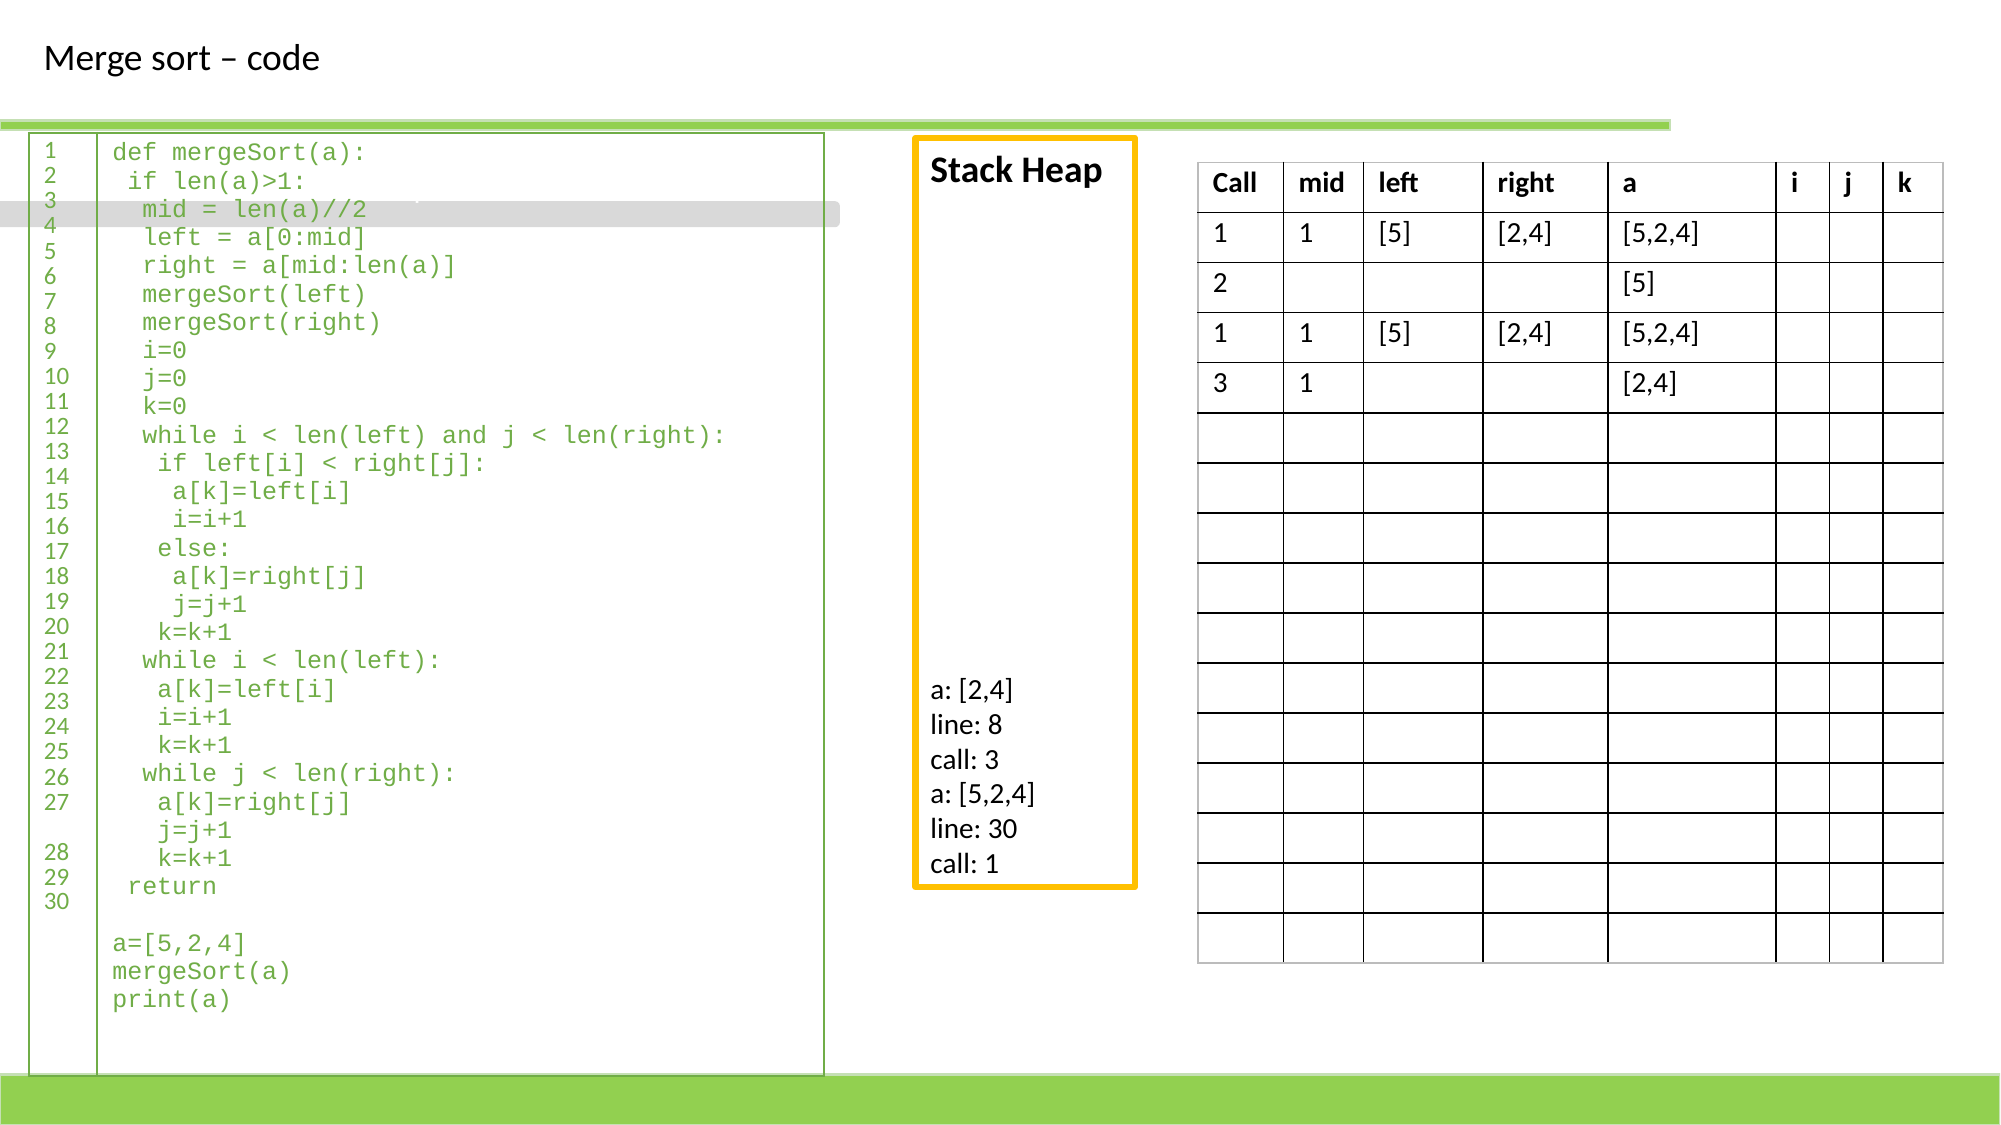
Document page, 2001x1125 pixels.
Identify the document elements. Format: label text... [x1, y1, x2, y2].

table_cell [1777, 864, 1829, 912]
table_cell [1884, 614, 1942, 662]
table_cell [1609, 764, 1775, 812]
text_box Merge sort – code [28, 25, 1072, 86]
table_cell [1884, 814, 1942, 862]
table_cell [1484, 764, 1607, 812]
table_cell [1284, 714, 1363, 762]
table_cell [1199, 864, 1283, 912]
table_cell [1199, 614, 1283, 662]
table_cell [1484, 414, 1607, 462]
table_cell [1199, 414, 1283, 462]
table_header mid [1284, 163, 1363, 212]
table_cell [1830, 213, 1882, 262]
table_cell [1777, 464, 1829, 512]
table_cell [1484, 464, 1607, 512]
table_cell [1199, 514, 1283, 562]
table_header 1 2 3 4 5 6 7 8 9 10 11 12 13 14 15 16 17 18 19 20 21 22 23 24 25 26 27 28 29 30 [30, 134, 96, 1075]
table_cell 1 [1284, 363, 1363, 412]
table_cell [1199, 814, 1283, 862]
table_cell [1364, 564, 1482, 612]
table_cell [1830, 514, 1882, 562]
table_cell [1484, 514, 1607, 562]
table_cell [1884, 714, 1942, 762]
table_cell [1884, 864, 1942, 912]
table_cell [1777, 414, 1829, 462]
table_cell [1284, 614, 1363, 662]
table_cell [1484, 914, 1607, 962]
table_cell [1364, 263, 1482, 312]
table_cell [1830, 464, 1882, 512]
table_cell [1199, 714, 1283, 762]
table_cell [5,2,4] [1609, 313, 1775, 362]
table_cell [1777, 714, 1829, 762]
table_cell [1484, 614, 1607, 662]
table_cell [1364, 864, 1482, 912]
table_cell [1884, 363, 1942, 412]
text_box + + [0, 201, 28, 228]
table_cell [1830, 714, 1882, 762]
table_cell [1884, 514, 1942, 562]
text_box + + [825, 201, 840, 228]
table_cell [1884, 464, 1942, 512]
table_cell [1484, 363, 1607, 412]
table_cell [1364, 614, 1482, 662]
table_header left [1364, 163, 1482, 212]
table_cell [1284, 414, 1363, 462]
table_cell [1777, 664, 1829, 712]
table_cell [1884, 313, 1942, 362]
table_cell [1284, 664, 1363, 712]
table_cell [1777, 514, 1829, 562]
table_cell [1484, 864, 1607, 912]
table_cell [1884, 564, 1942, 612]
table_cell [1777, 213, 1829, 262]
table_cell [1884, 213, 1942, 262]
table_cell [1777, 814, 1829, 862]
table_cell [1364, 914, 1482, 962]
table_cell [1284, 864, 1363, 912]
table_cell [1364, 664, 1482, 712]
table_cell [1830, 313, 1882, 362]
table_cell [1830, 864, 1882, 912]
table_cell 2 [1199, 263, 1283, 312]
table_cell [1609, 914, 1775, 962]
table_cell [1777, 564, 1829, 612]
table_cell [2,4] [1484, 313, 1607, 362]
table_cell 3 [1199, 363, 1283, 412]
table_cell [1199, 564, 1283, 612]
table_cell [1364, 464, 1482, 512]
table_cell [1830, 363, 1882, 412]
table_cell [1484, 564, 1607, 612]
table_cell [1830, 414, 1882, 462]
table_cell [1199, 764, 1283, 812]
table_header def mergeSort(a): if len(a)>1: mid = len(a)//2 left = a[0:mid] right = a[mid:len(a)] mergeSort(left) mergeSort(right) i=0 j=0 k=0 while i < len(left) and j < len(right): if left[i] < right[j]: a[k]=left[i] i=i+1 else: a[k]=right[j] j=j+1 k=k+1 while i < len(left): a[k]=left[i] i=i+1 k=k+1 while j < len(right): a[k]=right[j] j=j+1 k=k+1 return a=[5,2,4] mergeSort(a) print(a) [98, 134, 823, 1075]
table_cell [1609, 464, 1775, 512]
table_header right [1484, 163, 1607, 212]
table_cell [1609, 564, 1775, 612]
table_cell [1284, 814, 1363, 862]
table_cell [1364, 764, 1482, 812]
table_cell [1609, 614, 1775, 662]
table_cell [5] [1364, 213, 1482, 262]
table_header i [1777, 163, 1829, 212]
table_cell [1777, 363, 1829, 412]
table_cell [1777, 313, 1829, 362]
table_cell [1484, 714, 1607, 762]
table_cell [1884, 664, 1942, 712]
table_header j [1830, 163, 1882, 212]
table_cell [1777, 263, 1829, 312]
table_cell [2,4] [1484, 213, 1607, 262]
table_cell 1 [1199, 313, 1283, 362]
table_cell [1777, 614, 1829, 662]
table_cell [1284, 564, 1363, 612]
table_cell [1609, 514, 1775, 562]
table_cell [1484, 263, 1607, 312]
table_header Call [1199, 163, 1283, 212]
table_cell [1484, 664, 1607, 712]
table_cell [1830, 664, 1882, 712]
table_header k [1884, 163, 1942, 212]
table_cell [1609, 414, 1775, 462]
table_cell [1609, 814, 1775, 862]
table_cell [5] [1364, 313, 1482, 362]
table_cell [1284, 514, 1363, 562]
table_cell [1199, 664, 1283, 712]
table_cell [1609, 714, 1775, 762]
table_cell [1284, 263, 1363, 312]
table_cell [1884, 764, 1942, 812]
table_cell [1284, 464, 1363, 512]
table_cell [1884, 914, 1942, 962]
table_cell [1884, 263, 1942, 312]
table_header a [1609, 163, 1775, 212]
table_cell [5,2,4] [1609, 213, 1775, 262]
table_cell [1777, 914, 1829, 962]
table_cell [1199, 464, 1283, 512]
table_cell [1830, 564, 1882, 612]
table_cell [1284, 914, 1363, 962]
table_cell [1364, 514, 1482, 562]
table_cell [1609, 864, 1775, 912]
table_cell [1830, 614, 1882, 662]
table_cell 1 [1284, 213, 1363, 262]
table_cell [1830, 914, 1882, 962]
table_cell [1364, 414, 1482, 462]
table_cell 1 [1199, 213, 1283, 262]
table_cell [1284, 764, 1363, 812]
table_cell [1199, 914, 1283, 962]
table_cell [1609, 664, 1775, 712]
table_cell 1 [1284, 313, 1363, 362]
table_cell [2,4] [1609, 363, 1775, 412]
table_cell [1364, 814, 1482, 862]
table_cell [1484, 814, 1607, 862]
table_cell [1830, 814, 1882, 862]
table_cell [1830, 263, 1882, 312]
table_cell [5] [1609, 263, 1775, 312]
table_cell [1364, 714, 1482, 762]
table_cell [1830, 764, 1882, 812]
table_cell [1777, 764, 1829, 812]
text_box Stack Heap a: [2,4] line: 8 call: 3 a: [5,2,4] line: 30 call: 1 [915, 137, 1135, 888]
table_cell [1364, 363, 1482, 412]
table_cell [1884, 414, 1942, 462]
